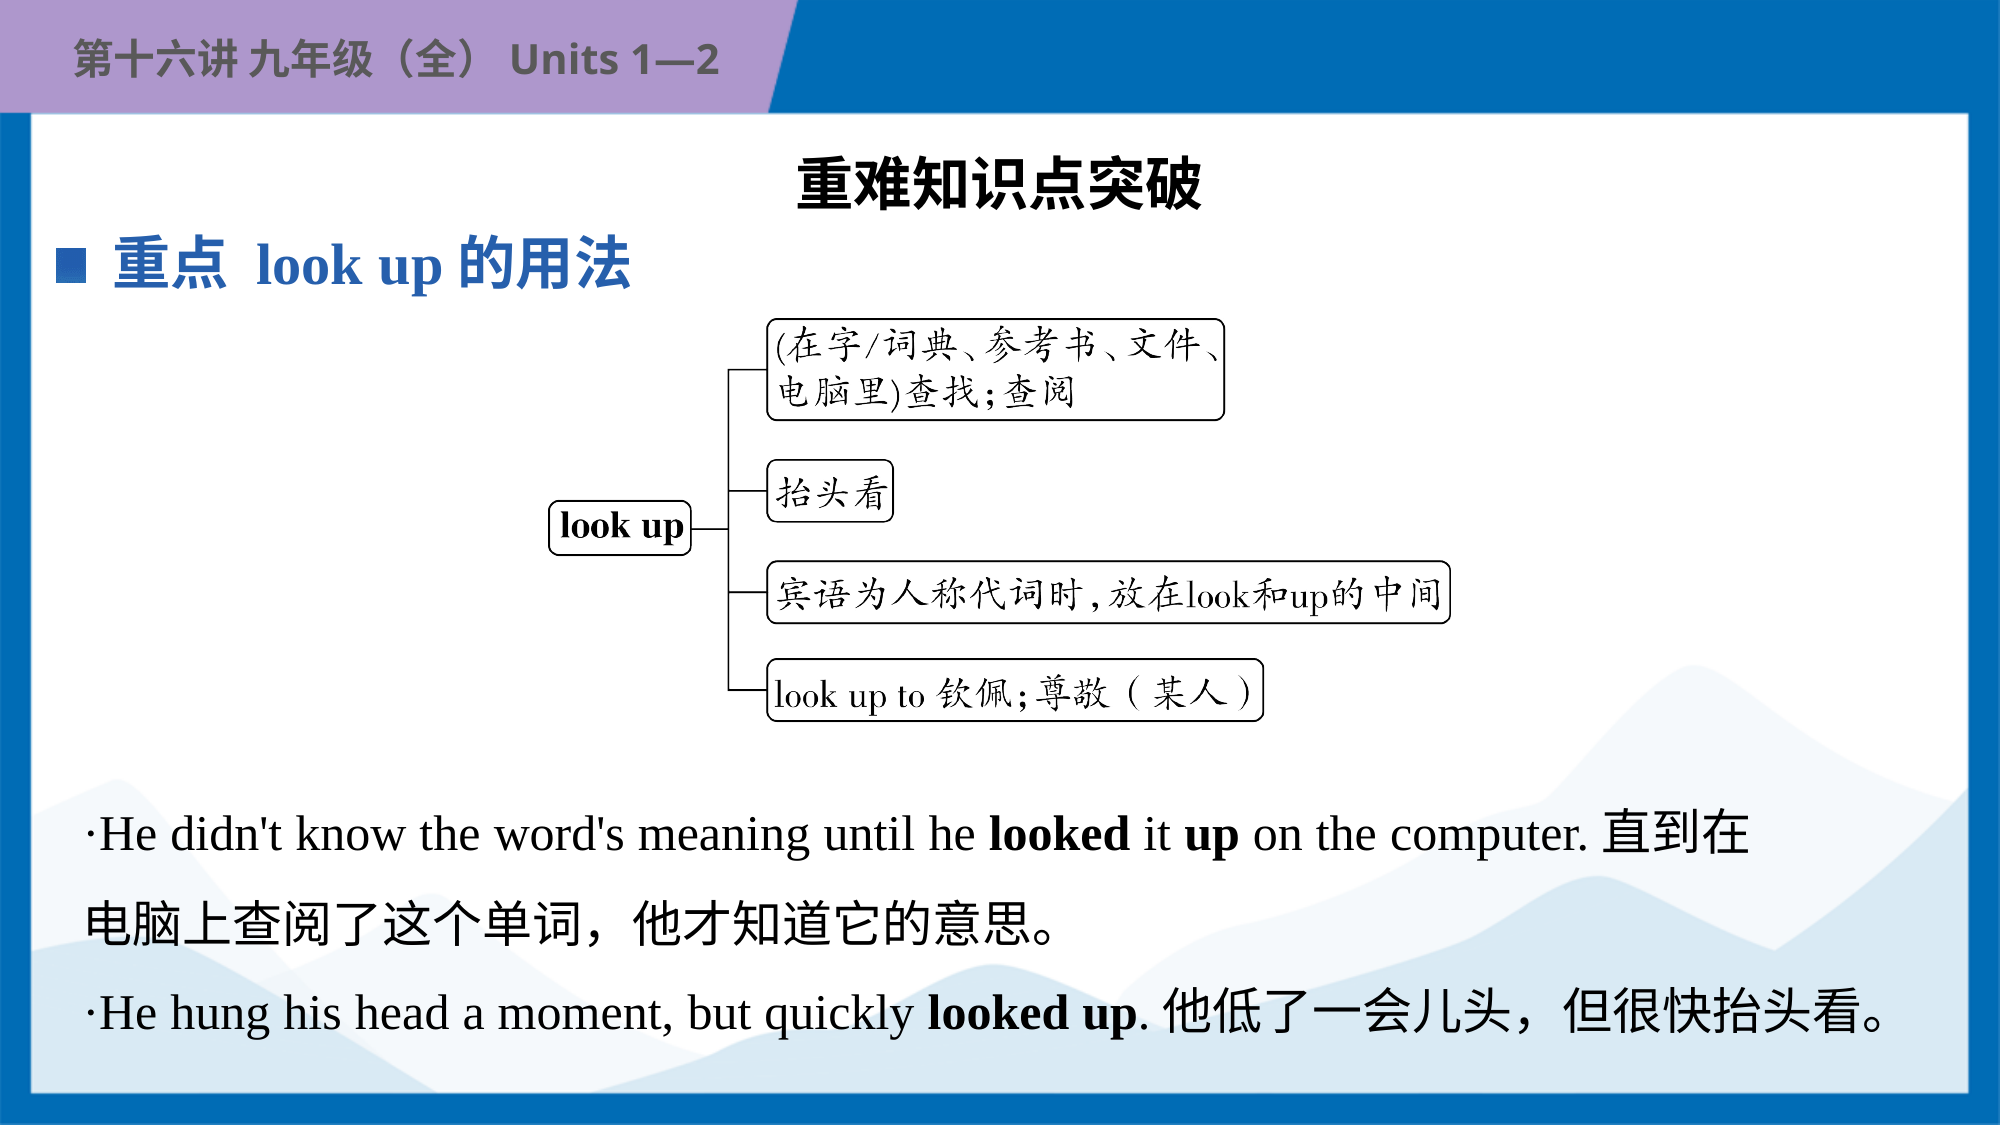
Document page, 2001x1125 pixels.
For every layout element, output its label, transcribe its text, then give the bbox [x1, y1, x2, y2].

picture [0, 0, 2000, 1125]
text_box ·He didn't know the word's meaning until he looked it up on the computer.直到在 电脑上查阅了这个单词，他才知道它的意思。 ·He hung his head a moment, but quickly looked up.他低了一会儿头，但很快抬头看。 [82, 768, 1917, 1030]
text_box 重点 look up的用法 [112, 225, 1917, 296]
text_box 重难知识点突破 [82, 146, 1917, 217]
